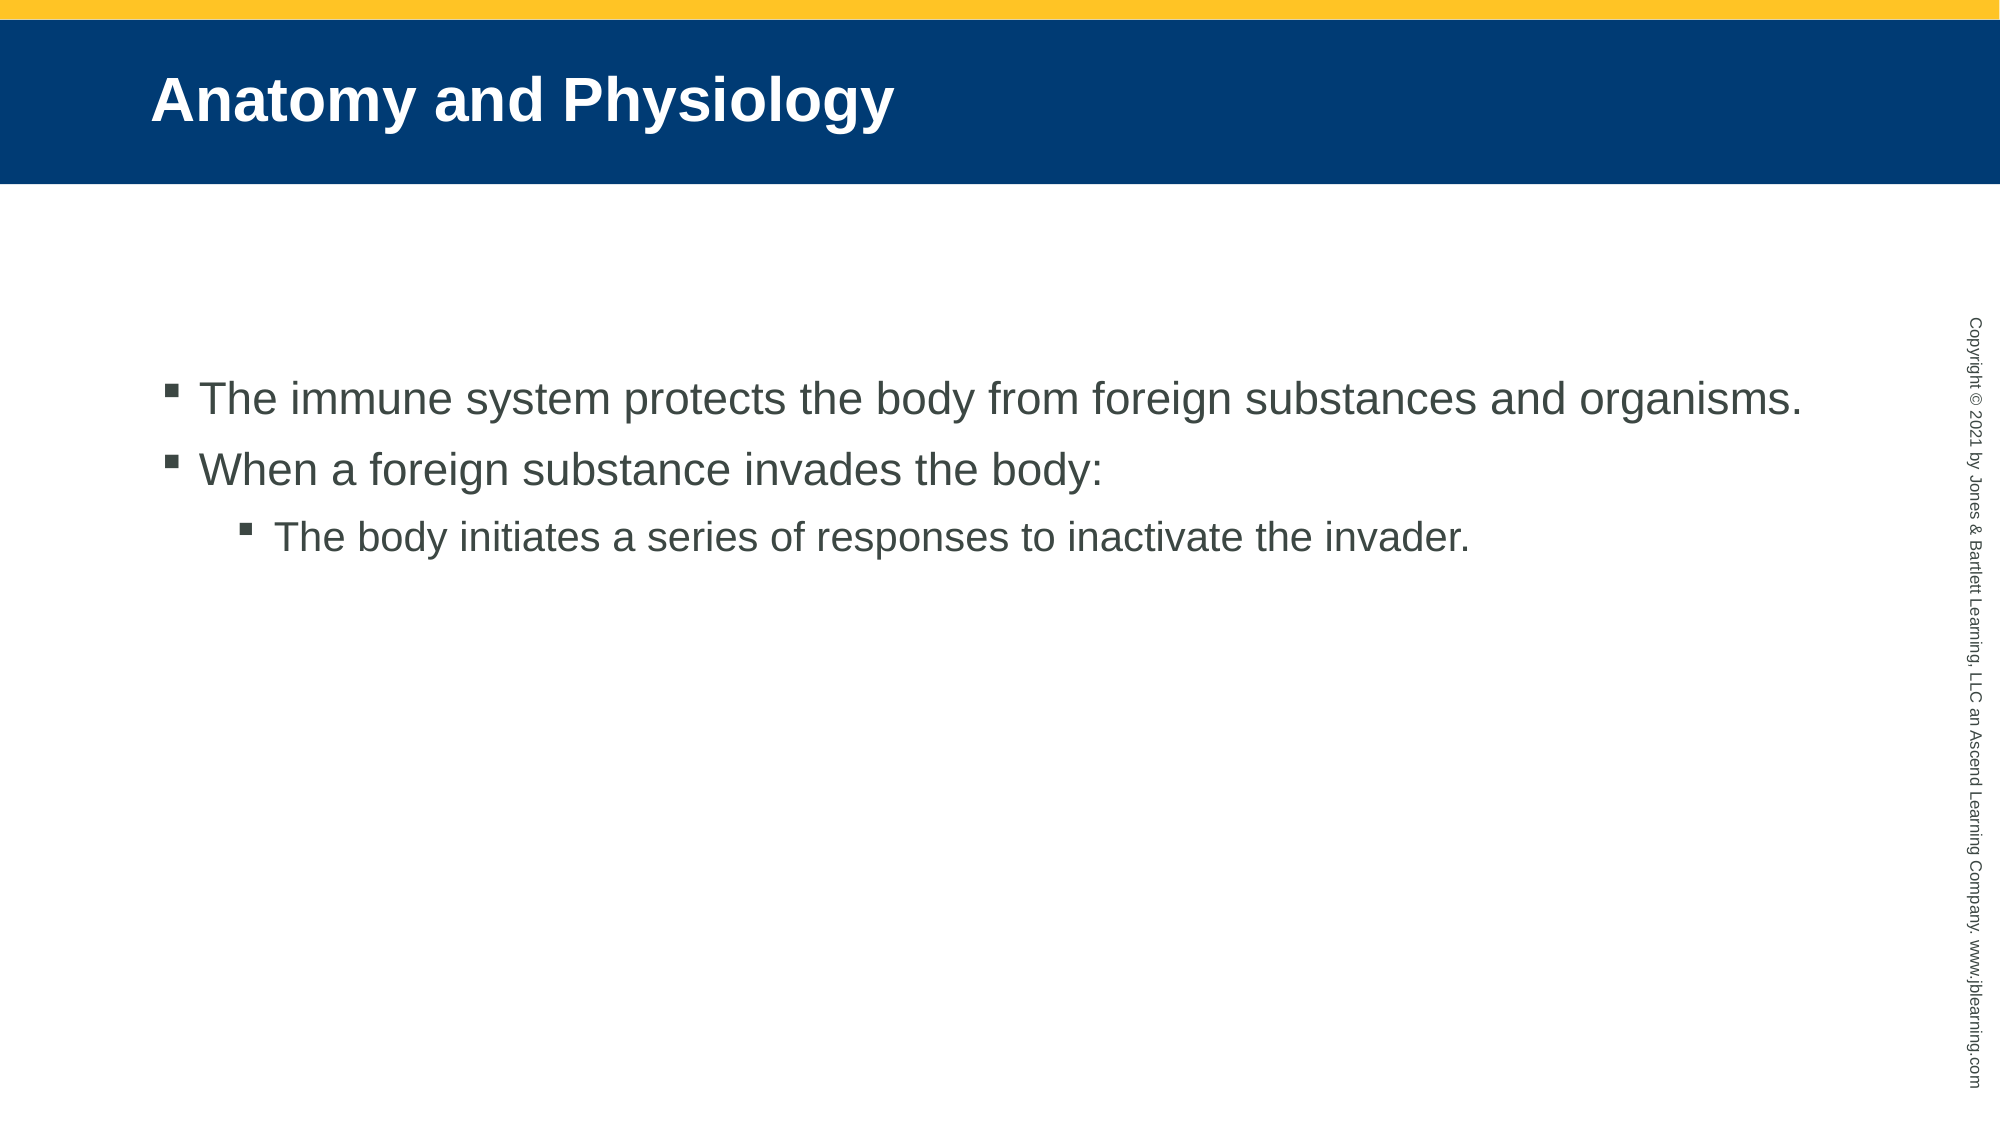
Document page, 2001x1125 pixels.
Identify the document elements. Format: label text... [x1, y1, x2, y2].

list The immune system protects the body from foreign substances and organisms. When a foreign substance invades the body: The body initiates a series of responses to inactivate the invader. [146, 361, 1859, 1016]
title Anatomy and Physiology [0, 19, 2000, 185]
